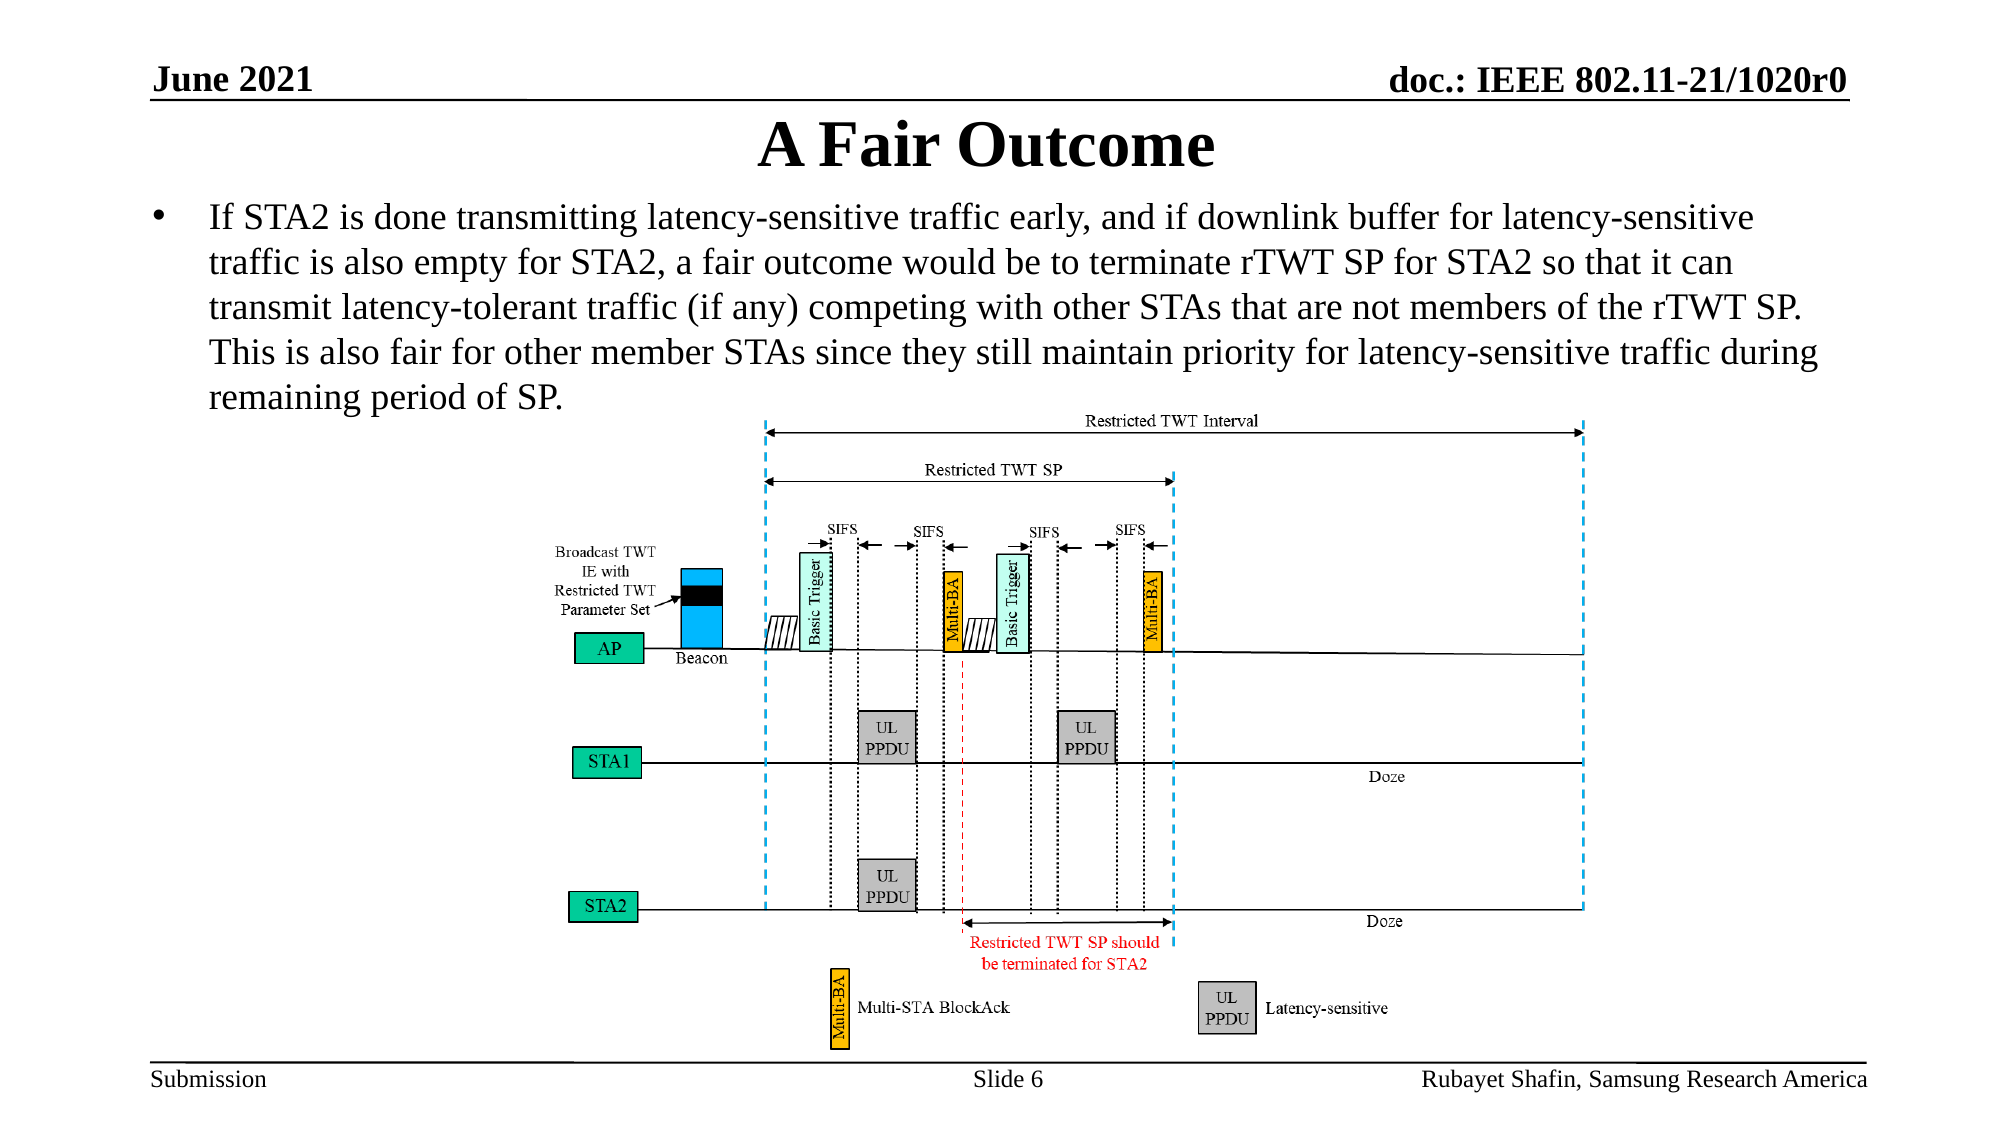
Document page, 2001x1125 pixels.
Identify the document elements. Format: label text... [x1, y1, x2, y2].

title A Fair Outcome [137, 51, 1838, 184]
picture [538, 403, 1594, 1057]
footer Rubayet Shafin, Samsung Research America [1171, 1061, 1869, 1093]
list If STA2 is done transmitting latency-sensitive traffic early, and if downlink buffer for latency-sensitive traffic is also empty for STA2, a fair outcome would be to terminate rTWT SP for STA2 so that it can transmit latency-tolerant traffic (if any) competing with other STAs that are not members of the rTWT SP. This is also fair for other member STAs since they still maintain priority for latency-sensitive traffic during remaining period of SP. [137, 184, 1838, 288]
slide_number Slide 6 [950, 1065, 1067, 1123]
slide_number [152, 54, 563, 100]
